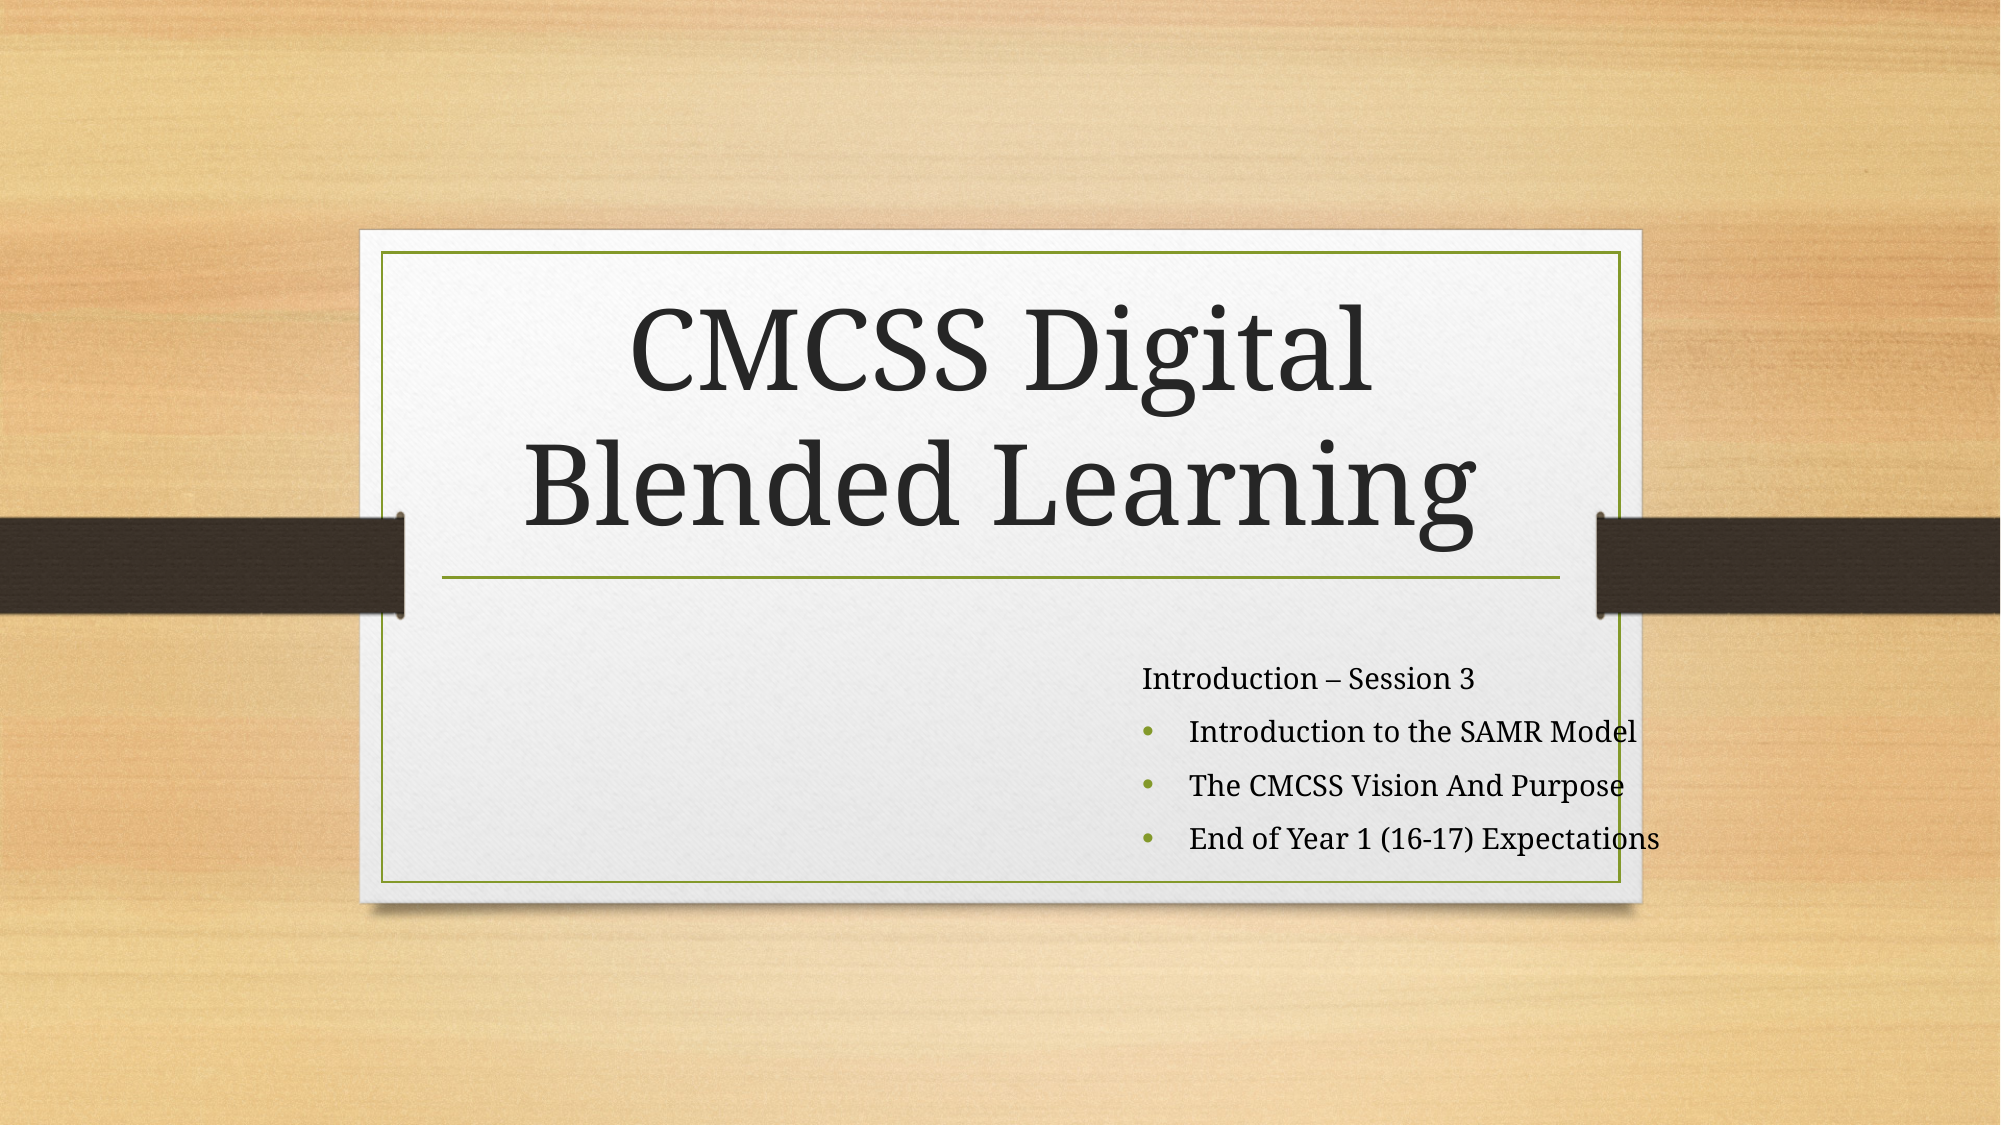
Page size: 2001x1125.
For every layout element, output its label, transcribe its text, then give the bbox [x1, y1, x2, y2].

subtitle Introduction – Session 3 Introduction to the SAMR Model The CMCSS Vision And Purpose End of Year 1 (16-17) Expectations [1127, 652, 1985, 907]
title CMCSS Digital Blended Learning [441, 306, 1560, 556]
picture [0, 0, 2001, 1125]
